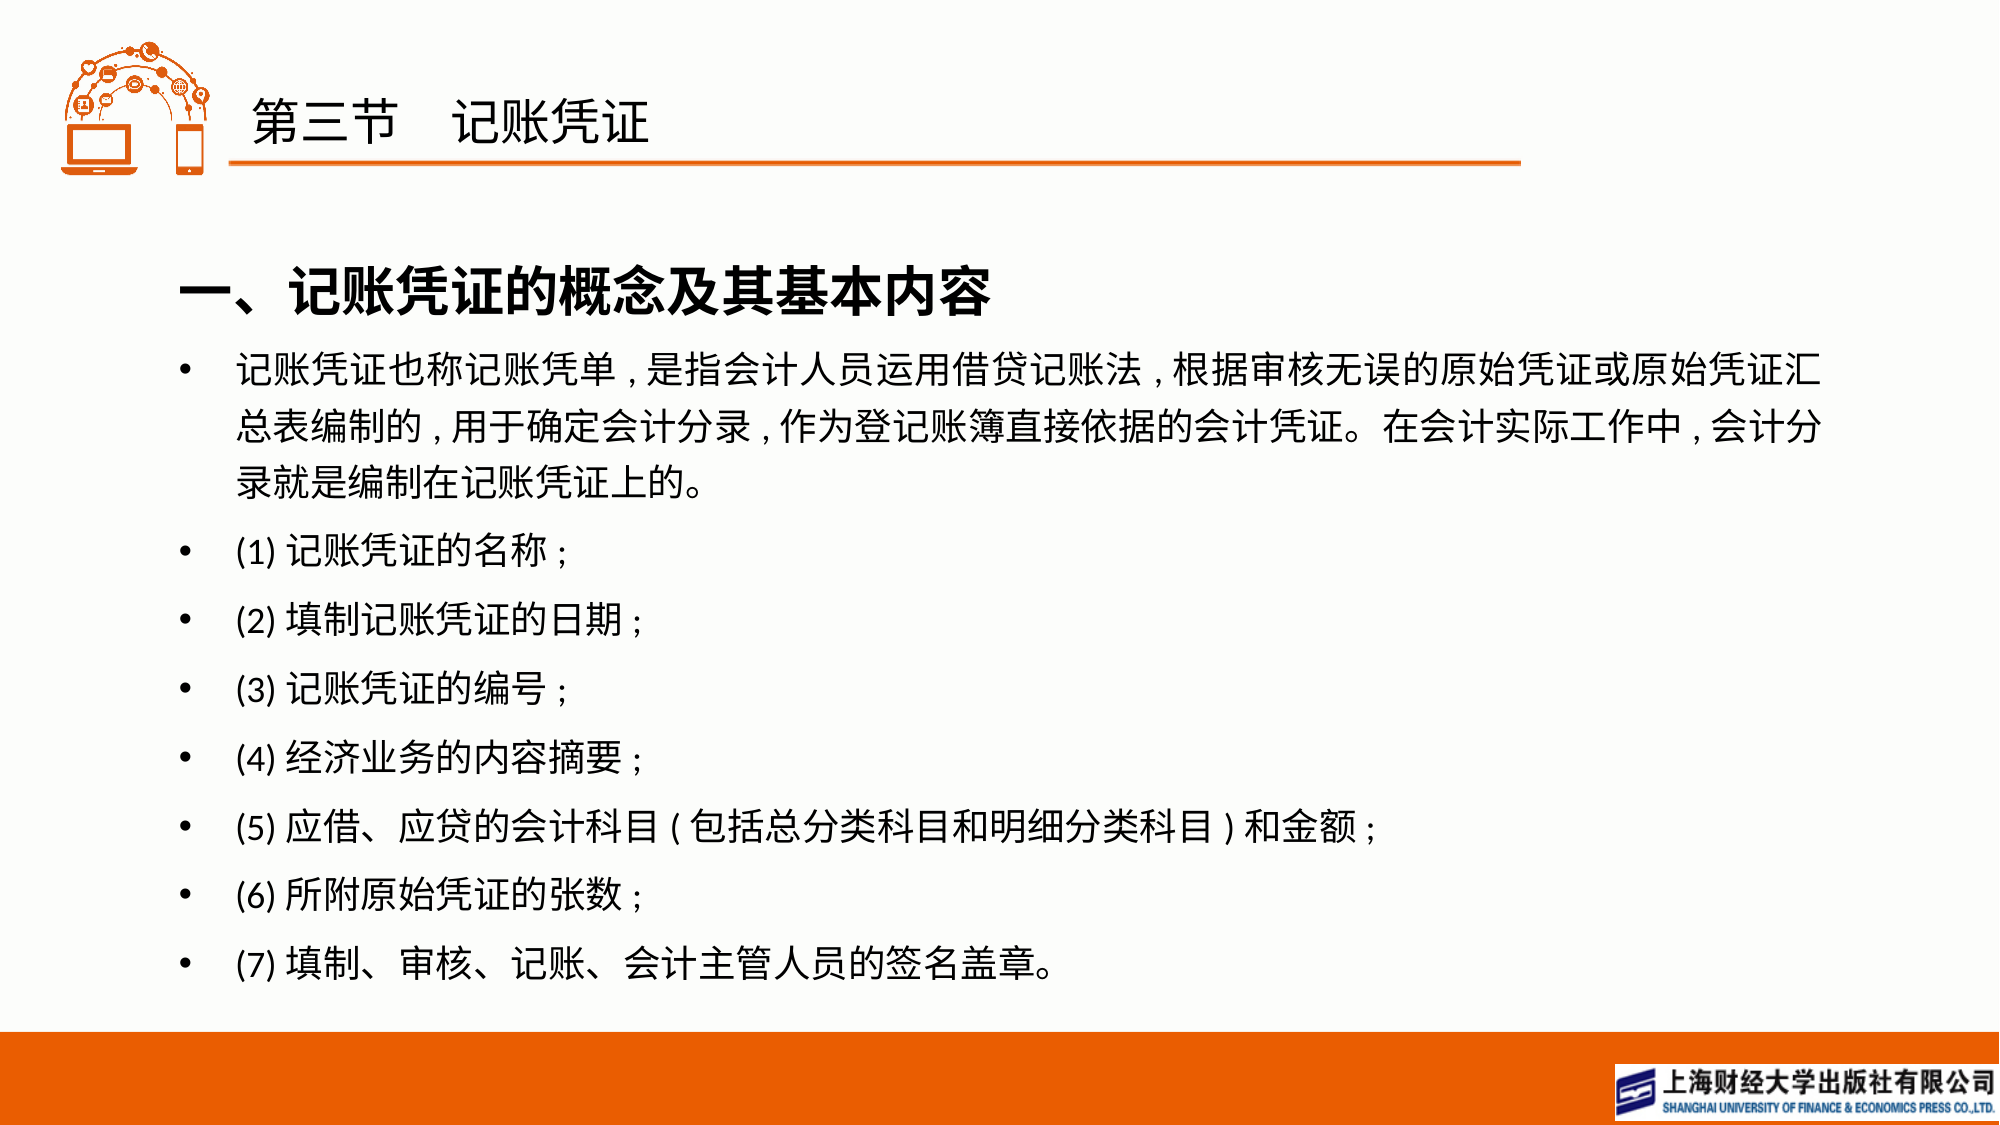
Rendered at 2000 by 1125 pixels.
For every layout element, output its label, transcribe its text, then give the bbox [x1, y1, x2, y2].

list 一、记账凭证的概念及其基本内容 记账凭证也称记账凭单,是指会计人员运用借贷记账法,根据审核无误的原始凭证或原始凭证汇总表编制的,用于确定会计分录,作为登记账簿直接依据的会计凭证。在会计实际工作中,会计分录就是编制在记账凭证上的。 (1)记账凭证的名称; (2)填制记账凭证的日期; (3)记账凭证的编号; (4)经济业务的内容摘要; (5)应借、应贷的会计科目(包括总分类科目和明细分类科目)和金额; (6)所附原始凭证的张数; (7)填制、审核、记账、会计主管人员的签名盖章。 [163, 227, 1839, 1049]
picture [0, 0, 2000, 1125]
title 第三节 记账凭证 [235, 82, 1605, 189]
